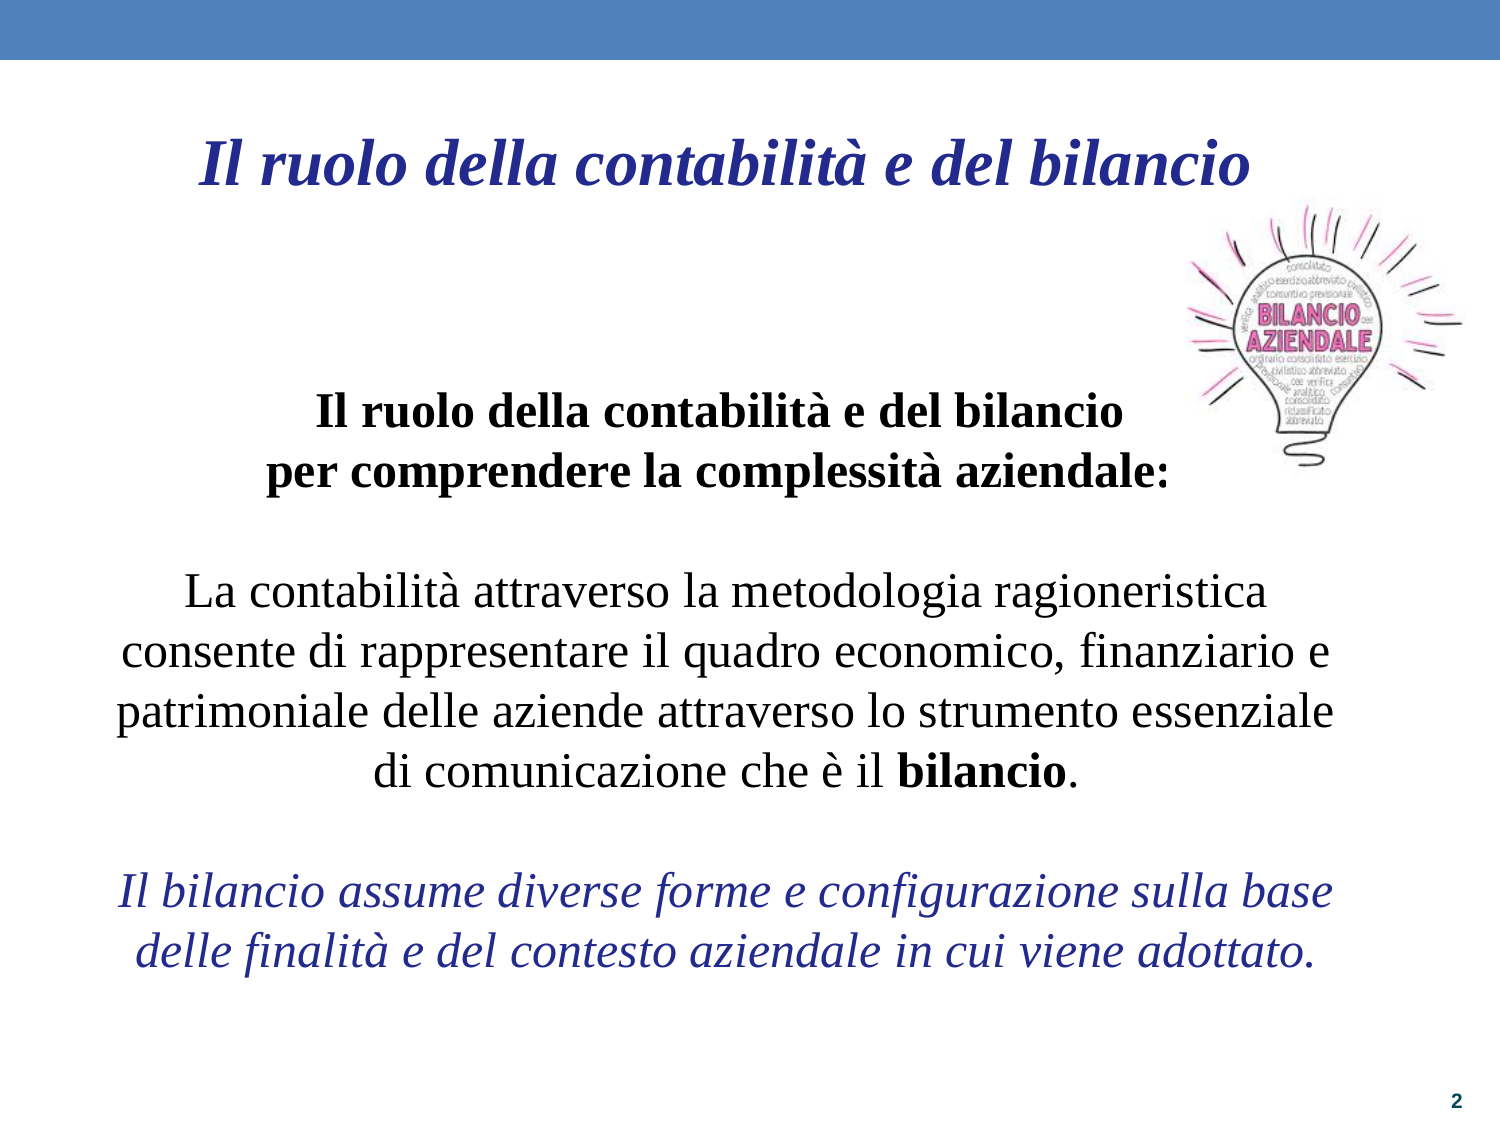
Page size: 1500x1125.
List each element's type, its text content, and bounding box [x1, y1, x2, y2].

text_box Il ruolo della contabilità e del bilancio [26, 65, 1427, 251]
picture [1166, 197, 1474, 493]
text_box Il ruolo della contabilità e del bilancio per comprendere la complessità aziendale: La contabilità attraverso la metodologia ragioneristica consente di rappresentare il quadro economico, finanziario e patrimoniale delle aziende attraverso lo strumento essenziale di comunicazione che è il bilancio. Il bilancio assume diverse forme e configurazione sulla base delle finalità e del contesto aziendale in cui viene adottato. [85, 250, 1368, 1046]
slide_number 2 [1337, 1053, 1463, 1114]
